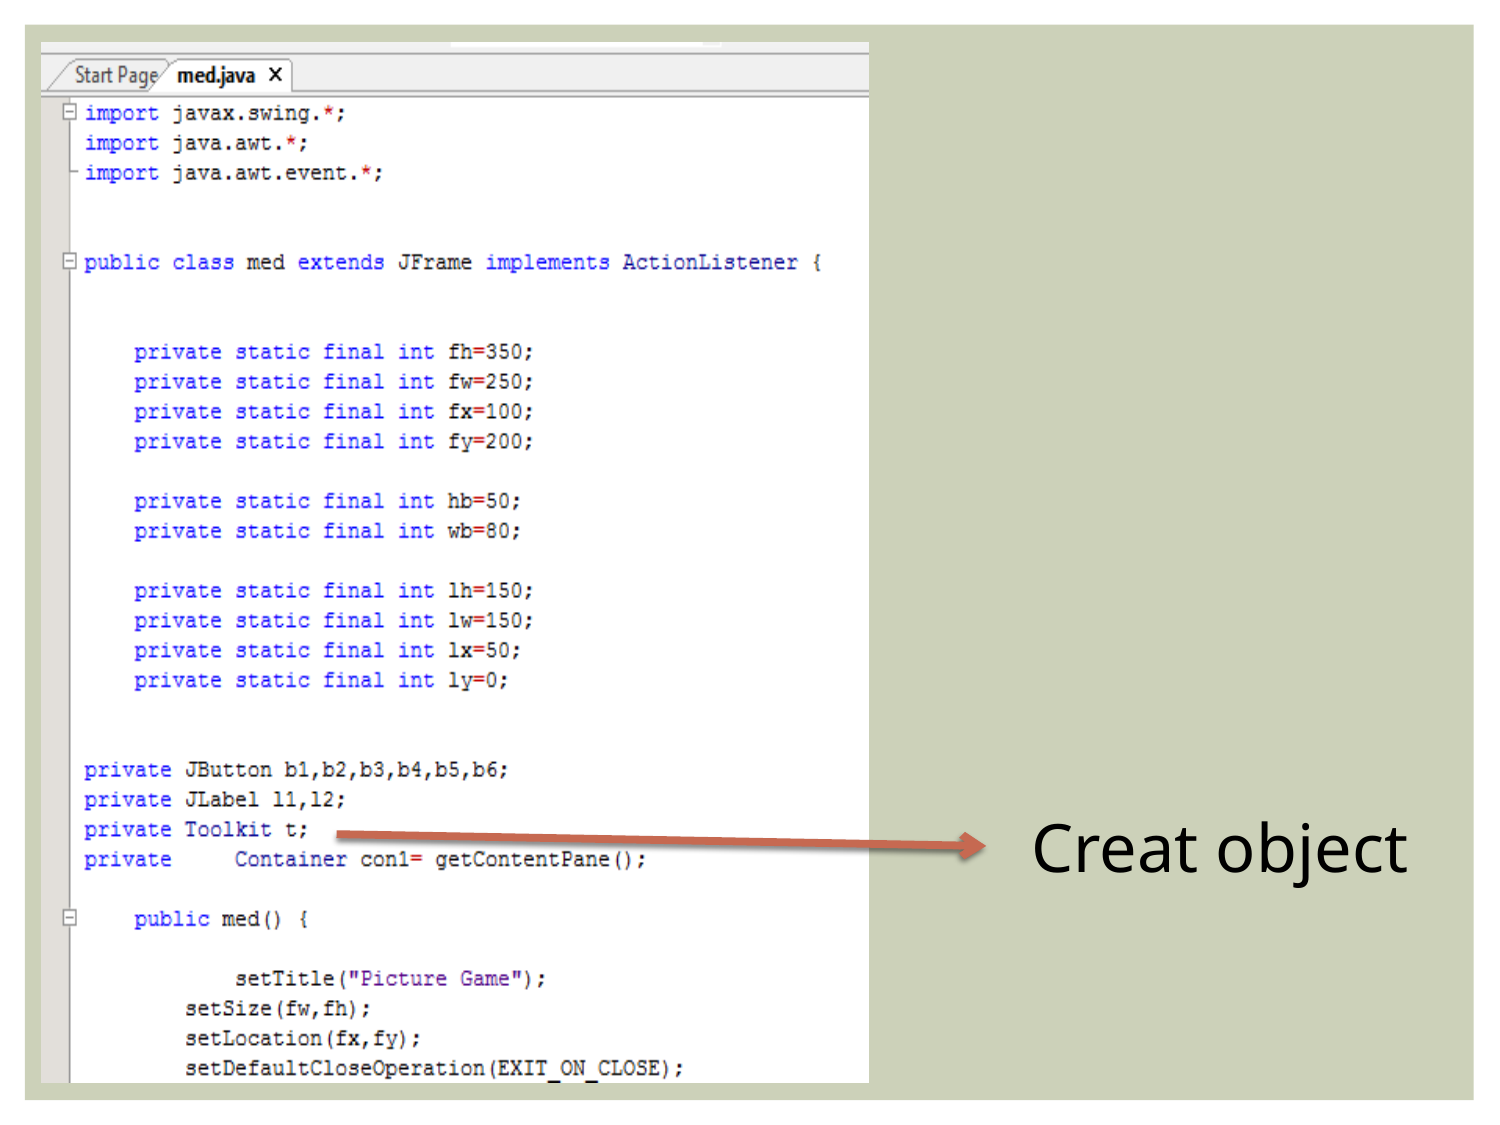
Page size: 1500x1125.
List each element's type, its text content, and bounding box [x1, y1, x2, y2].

text_box Creat object [1009, 798, 1424, 894]
picture [40, 42, 869, 1083]
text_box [336, 833, 987, 847]
